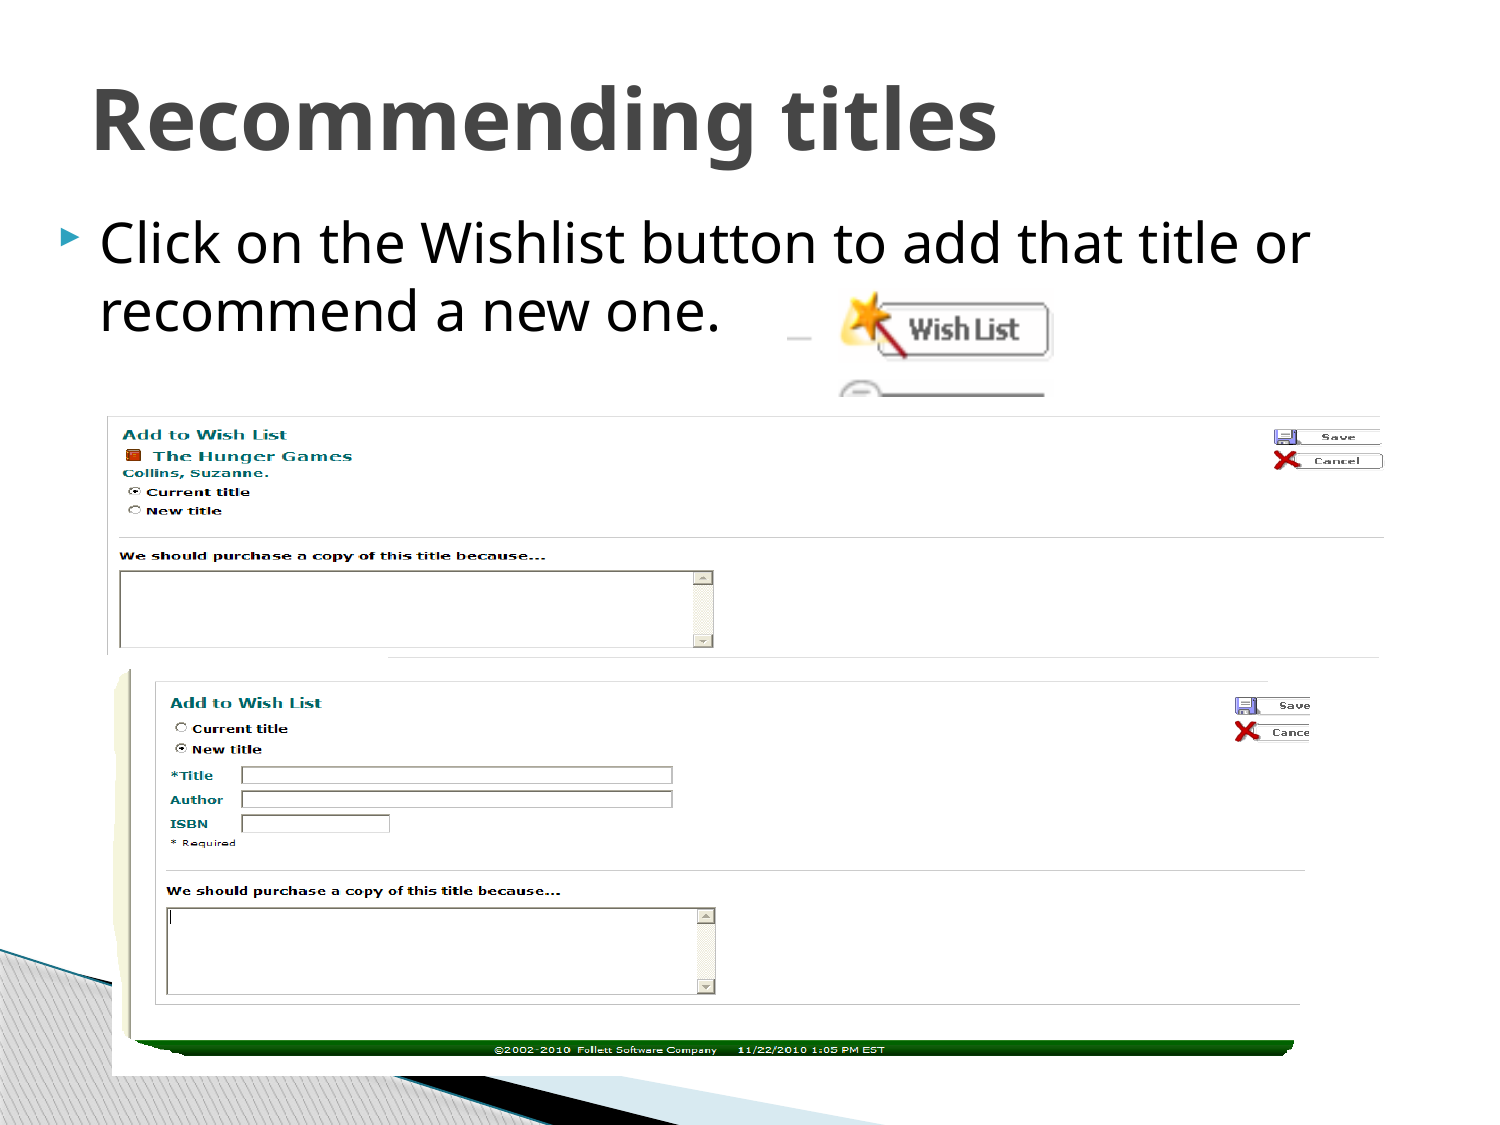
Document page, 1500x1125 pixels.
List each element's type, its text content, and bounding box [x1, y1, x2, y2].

picture [87, 399, 1388, 1077]
picture [787, 274, 1055, 398]
title Recommending titles [75, 45, 1425, 188]
list Click on the Wishlist button to add that title or recommend a new one. [24, 200, 1425, 413]
